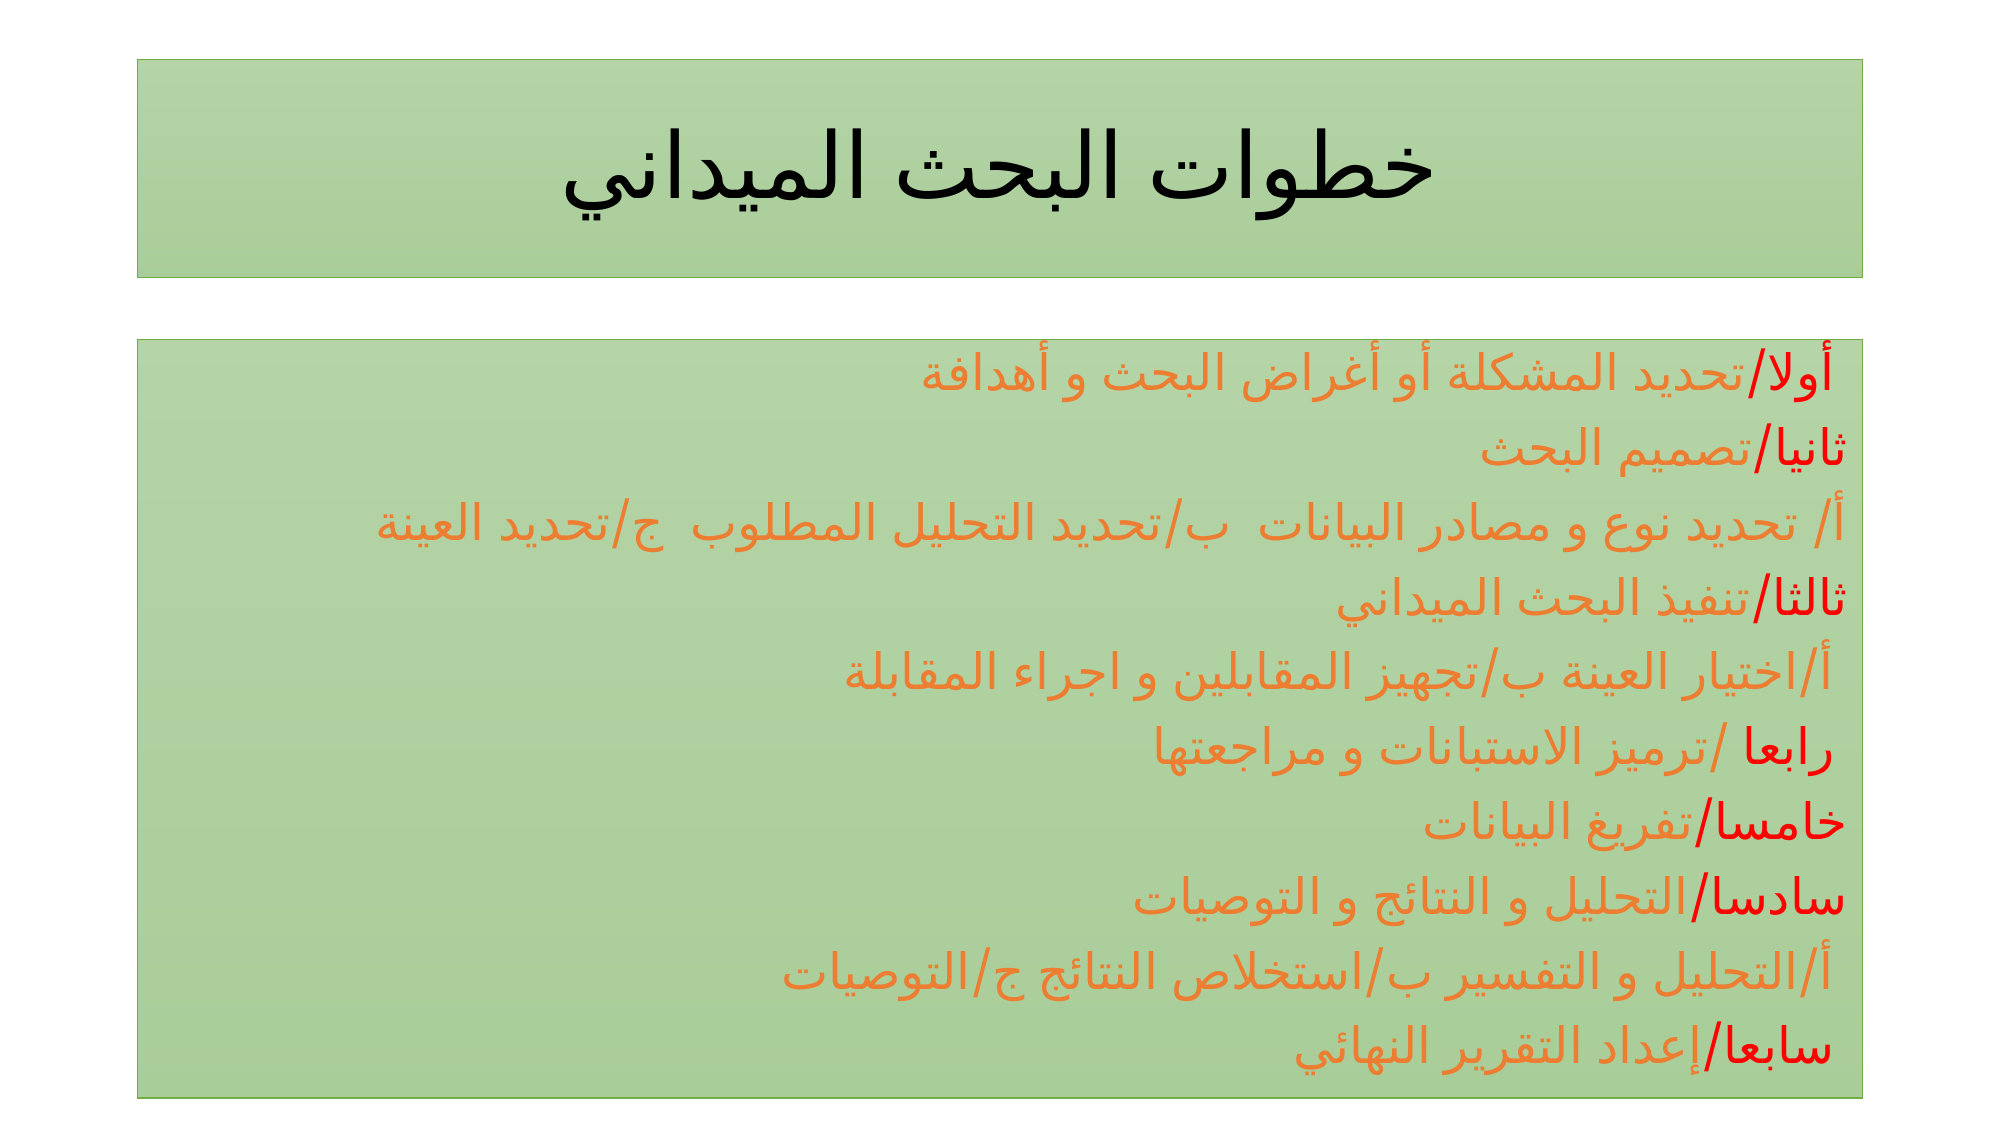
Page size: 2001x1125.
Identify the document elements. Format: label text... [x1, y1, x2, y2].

title خطوات البحث الميداني [137, 59, 1863, 278]
list أولا/تحديد المشكلة أو أغراض البحث و أهدافة ثانيا/تصميم البحث أ/ تحديد نوع و مصادر البيانات ب/تحديد التحليل المطلوب ج/تحديد العينة ثالثا/تنفيذ البحث الميداني أ/اختيار العينة ب/تجهيز المقابلين و اجراء المقابلة رابعا /ترميز الاستبانات و مراجعتها خامسا/تفريغ البيانات سادسا/التحليل و النتائج و التوصيات أ/التحليل و التفسير ب/استخلاص النتائج ج/التوصيات سابعا/إعداد التقرير النهائي [137, 339, 1863, 1099]
